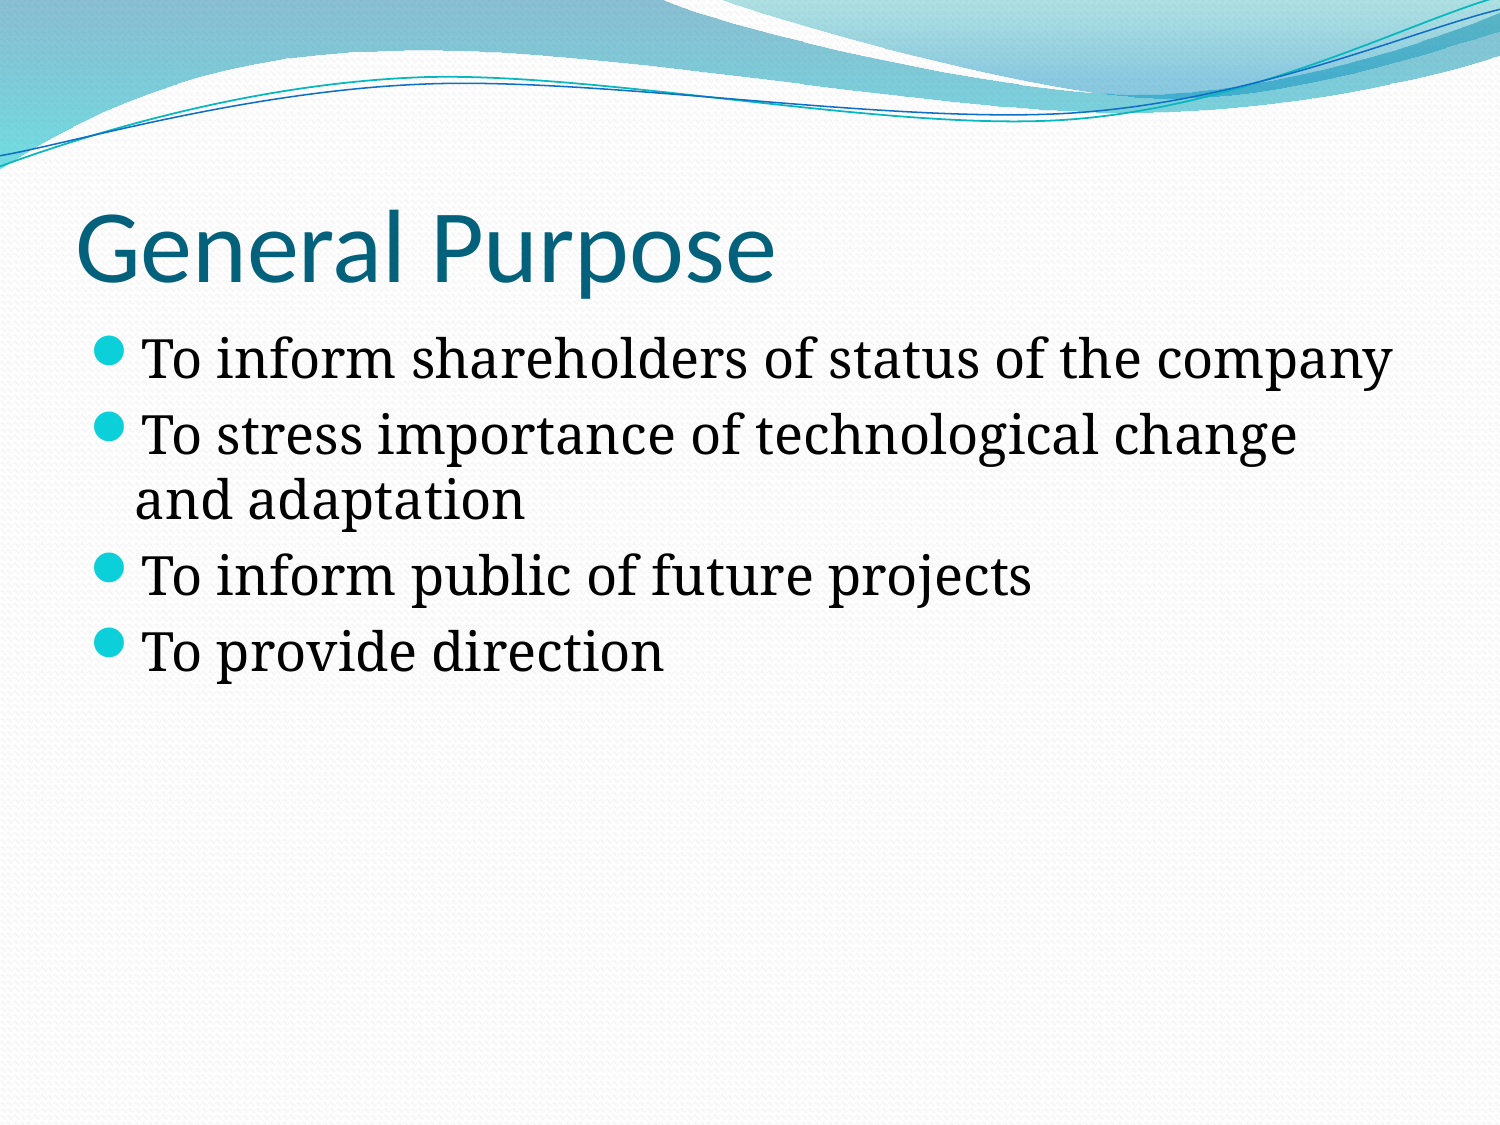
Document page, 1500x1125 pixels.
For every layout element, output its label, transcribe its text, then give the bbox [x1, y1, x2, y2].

title General Purpose [75, 115, 1425, 303]
list To inform shareholders of status of the company To stress importance of technological change and adaptation To inform public of future projects To provide direction [75, 317, 1425, 1038]
